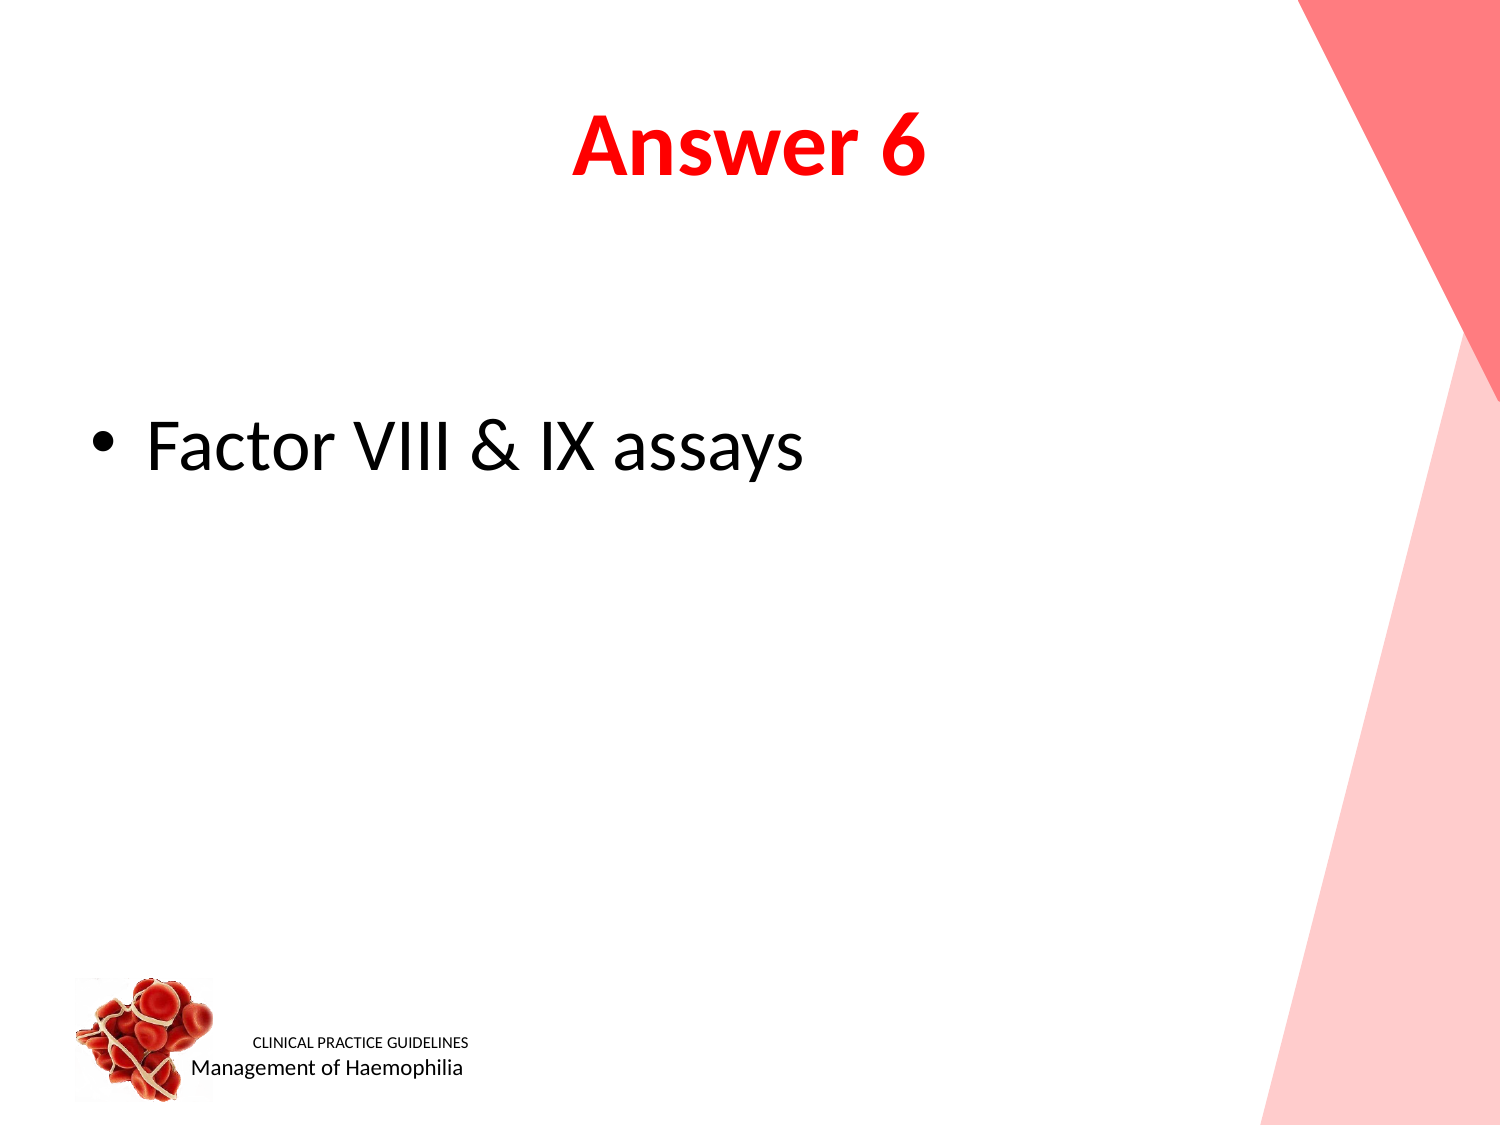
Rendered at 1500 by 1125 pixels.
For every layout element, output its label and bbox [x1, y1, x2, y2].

text_box [74, 0, 1500, 1125]
